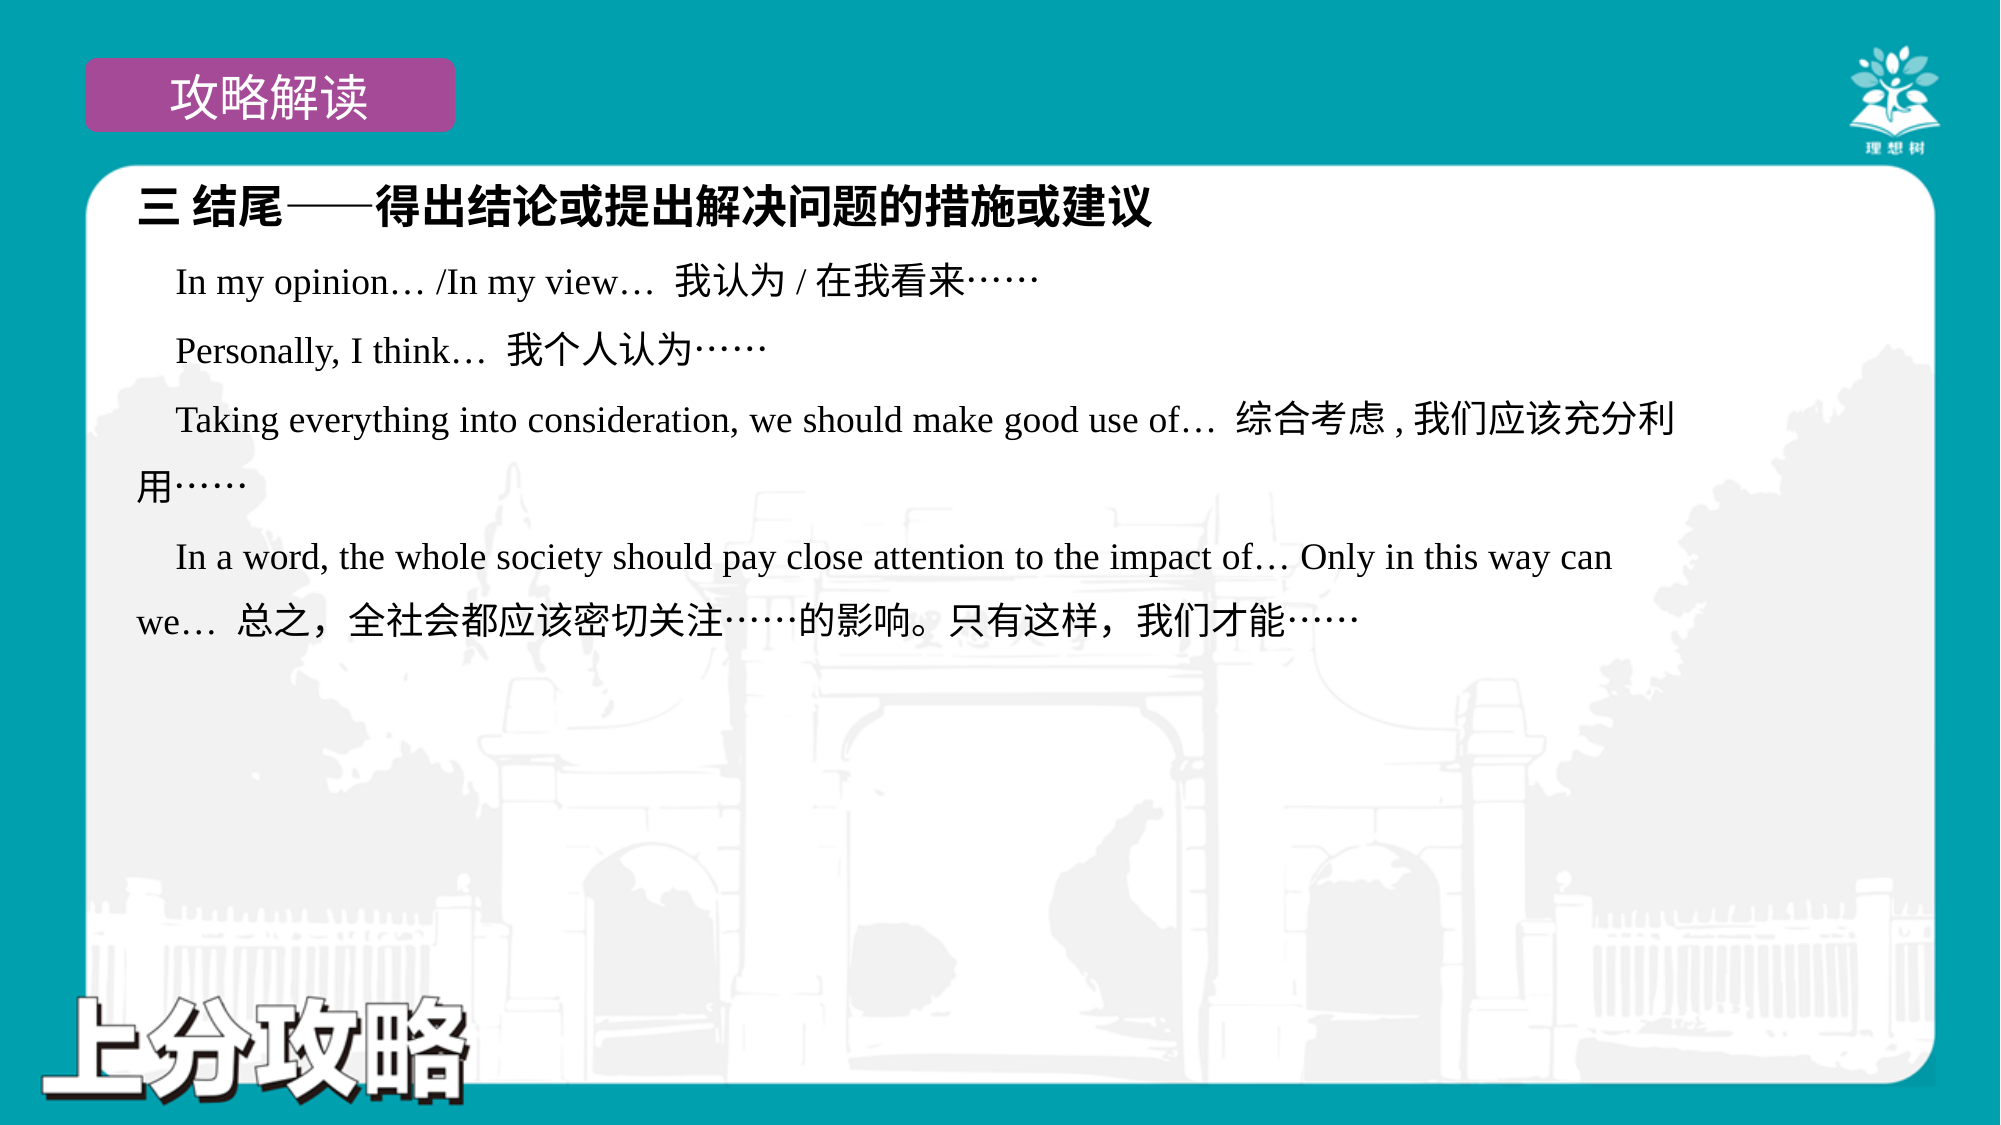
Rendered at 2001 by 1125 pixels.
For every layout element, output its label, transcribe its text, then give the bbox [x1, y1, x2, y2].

picture [0, 0, 2000, 1125]
text_box In my opinion… /In my view… 我认为/在我看来…… Personally, I think… 我个人认为…… Taking everything into consideration, we should make good use of… 综合考虑,我们应该充分利 用…… In a word, the whole society should pay close attention to the impact of… Only in this way can we… 总之，全社会都应该密切关注……的影响。只有这样，我们才能…… [136, 233, 1865, 634]
text_box 三 结尾——得出结论或提出解决问题的措施或建议 [136, 176, 1865, 232]
